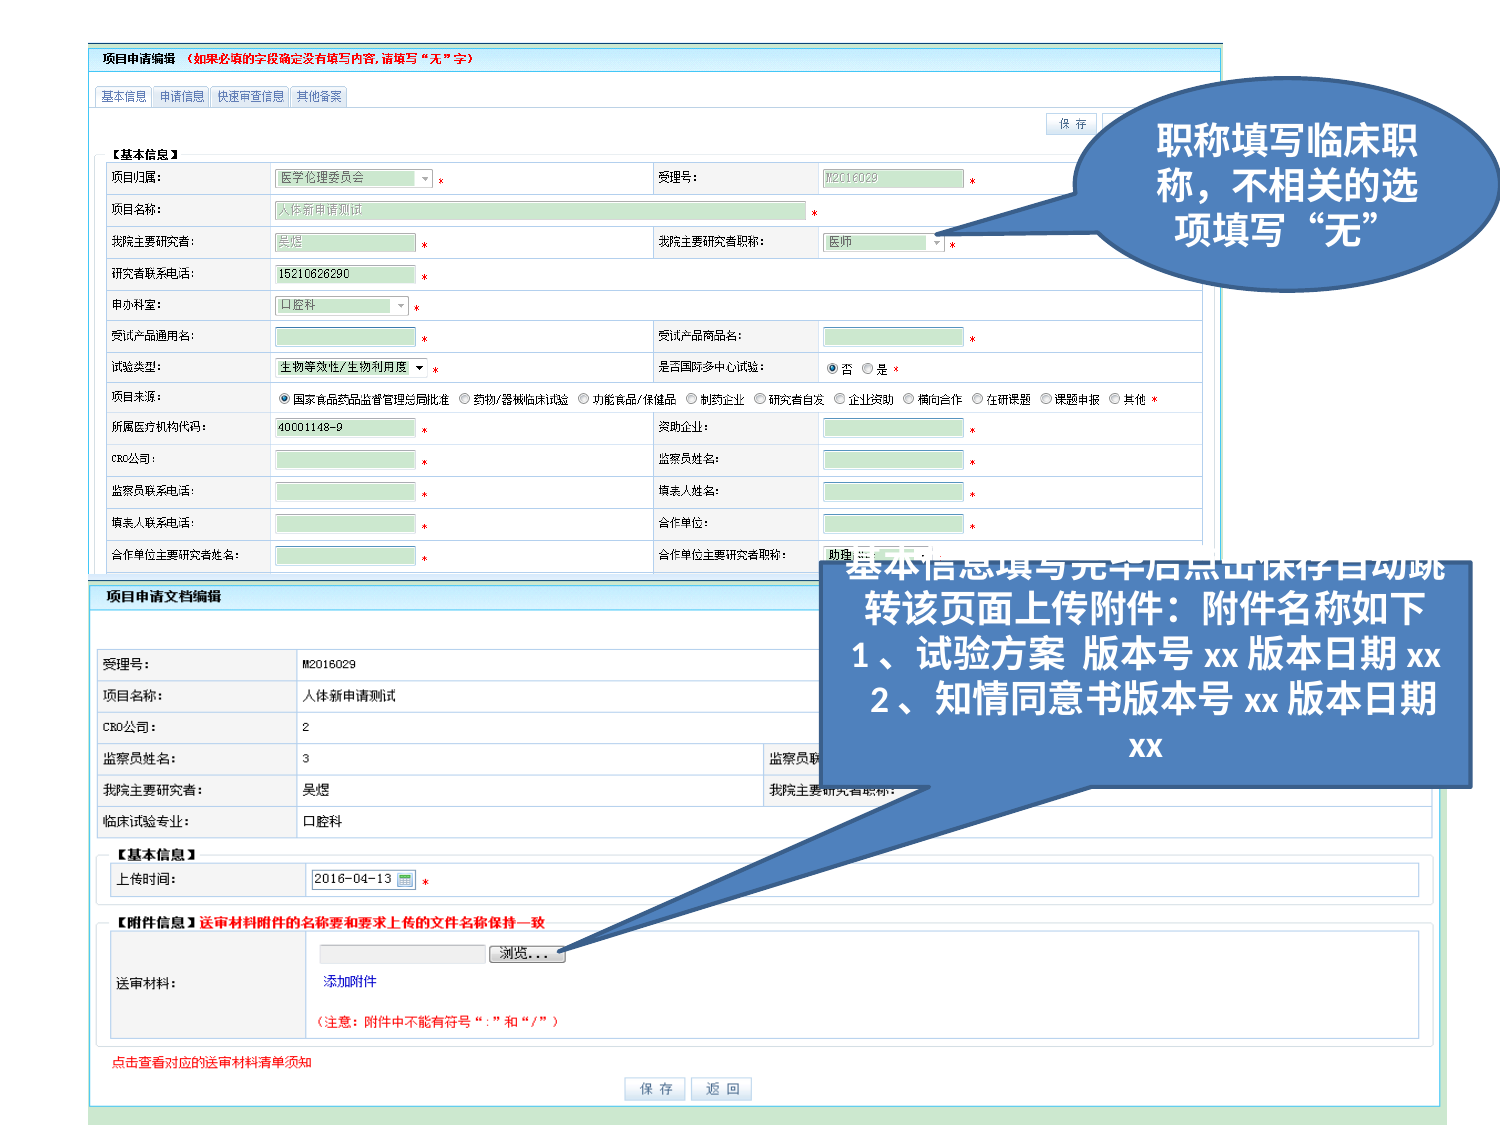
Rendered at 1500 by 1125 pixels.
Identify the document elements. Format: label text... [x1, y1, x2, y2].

text_box 基本信息填写完毕后点击保存自动跳转该页面上传附件：附件名称如下 1、试验方案 版本号xx版本日期xx 2、知情同意书版本号xx版本日期xx [1227, 560, 1473, 789]
picture [88, 42, 1448, 1125]
text_box 职称填写临床职称，不相关的选项填写“无” [1227, 76, 1500, 293]
